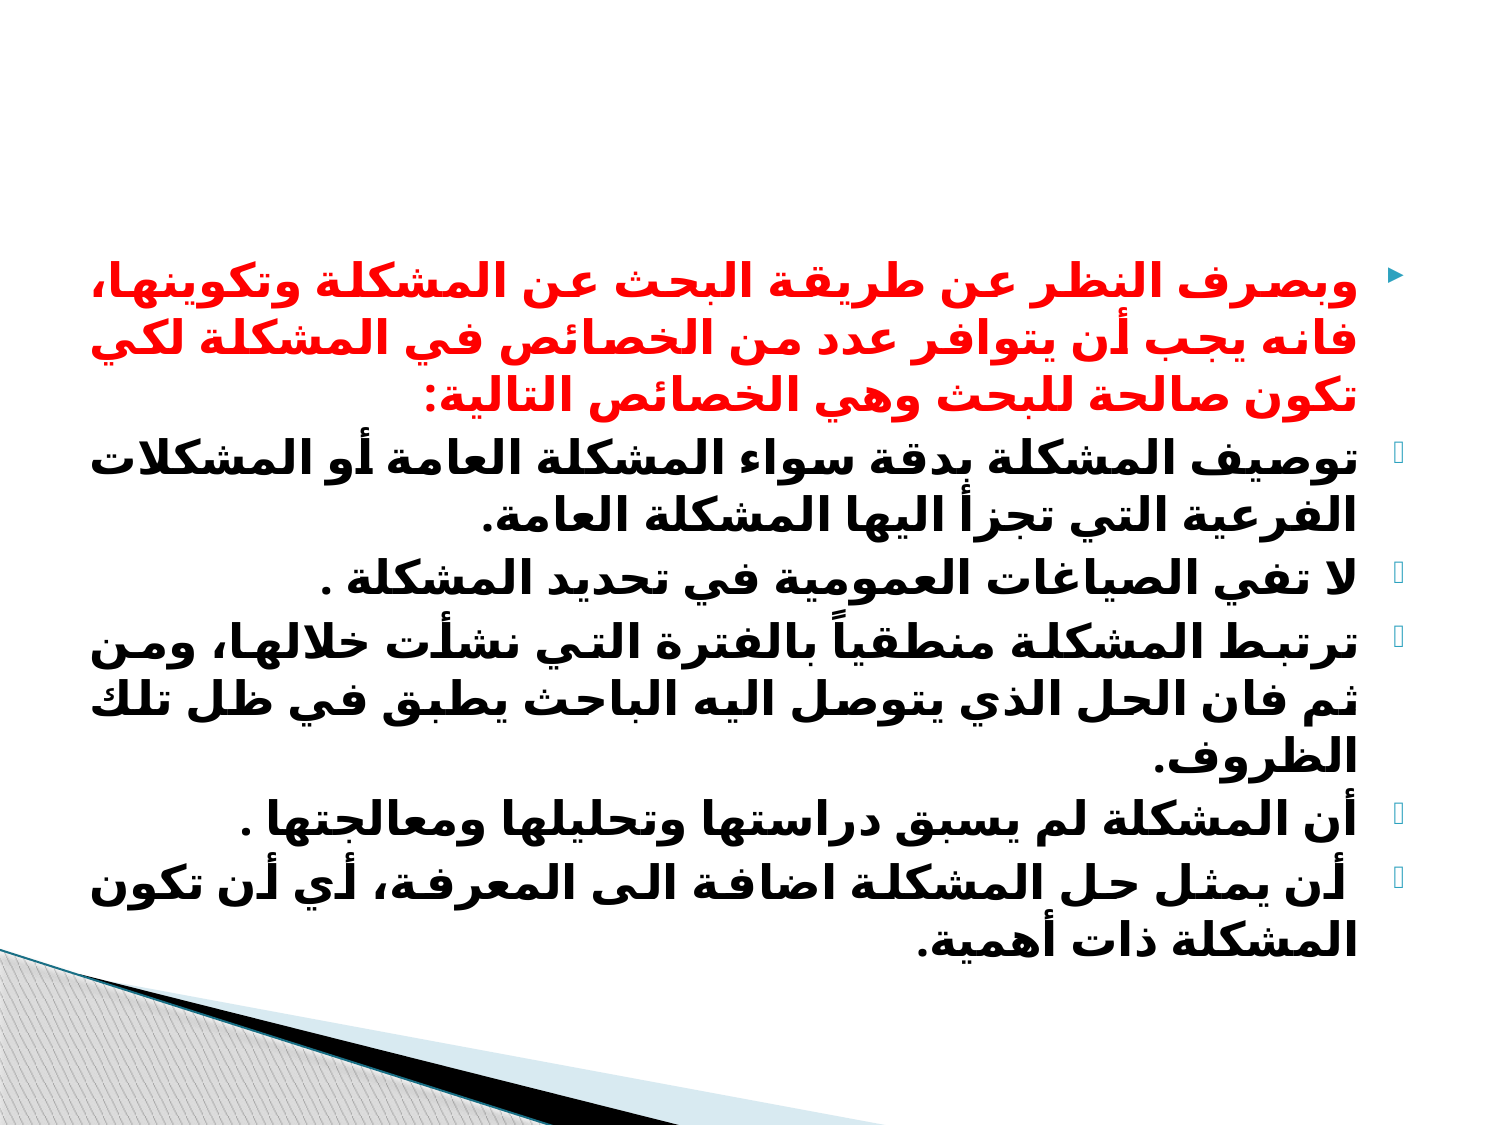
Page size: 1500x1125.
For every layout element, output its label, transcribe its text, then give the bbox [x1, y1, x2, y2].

list وبصرف النظر عن طريقة البحث عن المشكلة وتكوينها، فانه يجب أن يتوافر عدد من الخصائص في المشكلة لكي تكون صالحة للبحث وهي الخصائص التالية: توصيف المشكلة بدقة سواء المشكلة العامة أو المشكلات الفرعية التي تجزأ اليها المشكلة العامة. لا تفي الصياغات العمومية في تحديد المشكلة . ترتبط المشكلة منطقياً بالفترة التي نشأت خلالها، ومن ثم فان الحل الذي يتوصل اليه الباحث يطبق في ظل تلك الظروف. أن المشكلة لم يسبق دراستها وتحليلها ومعالجتها . أن يمثل حل المشكلة اضافة الى المعرفة، أي أن تكون المشكلة ذات أهمية. [75, 243, 1425, 986]
